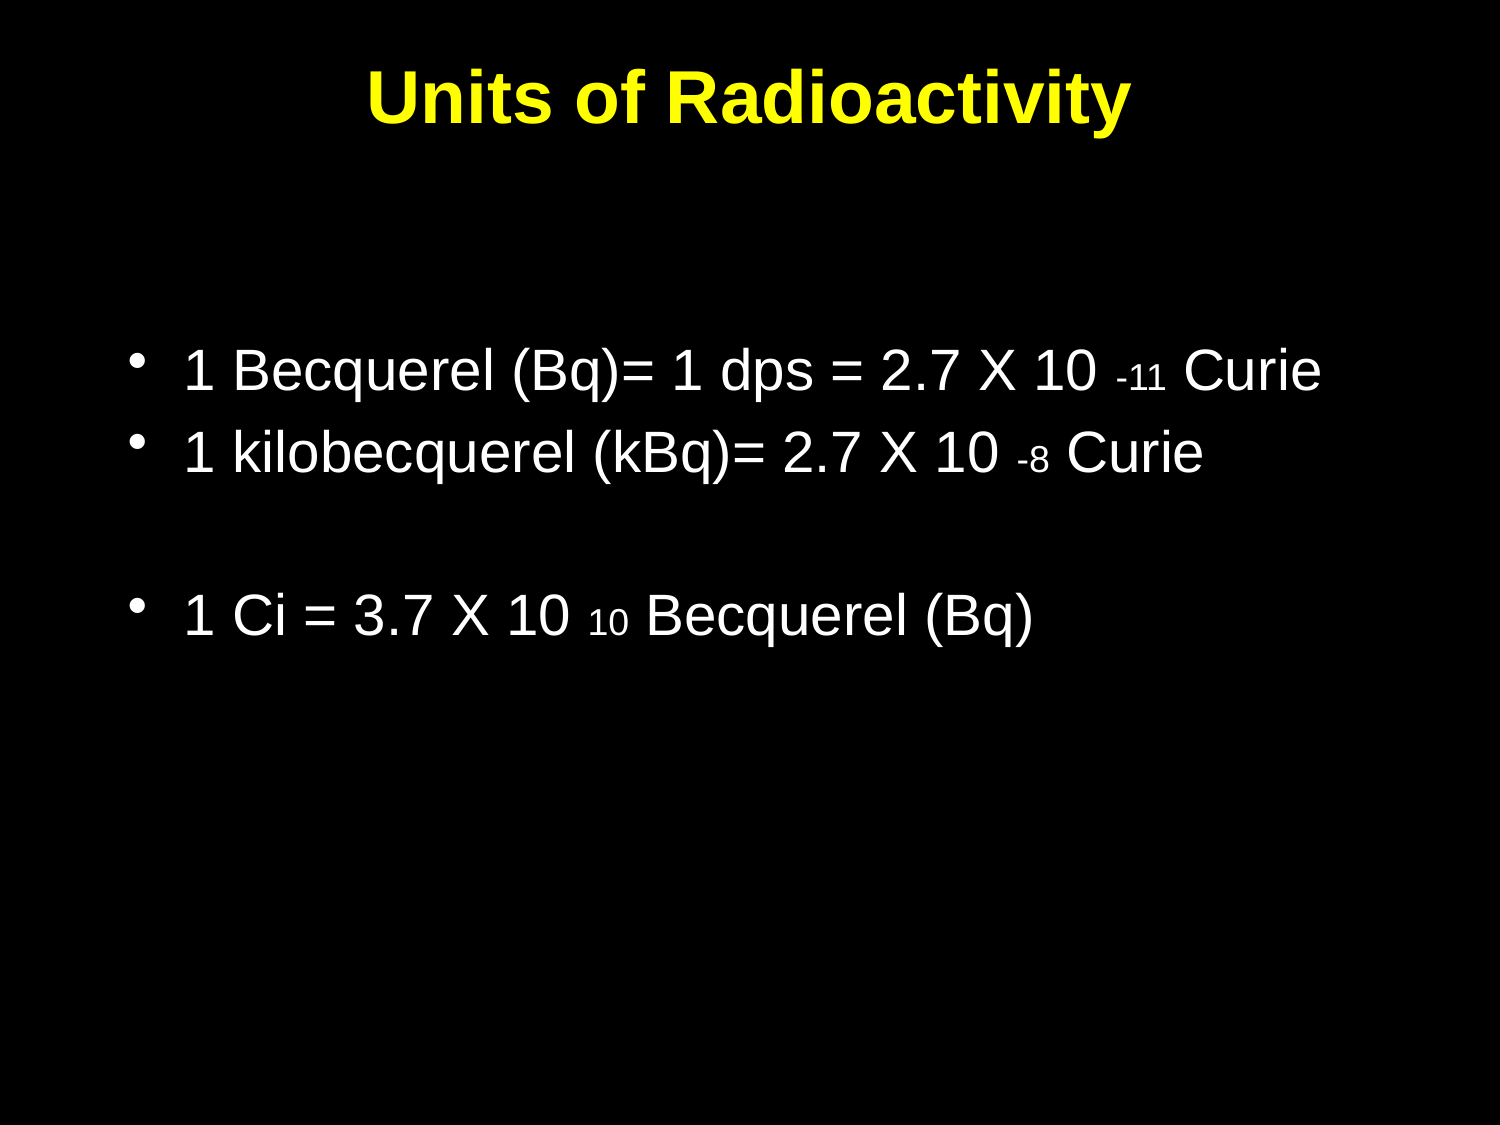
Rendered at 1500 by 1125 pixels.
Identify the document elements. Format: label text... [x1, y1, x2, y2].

list 1 Becquerel (Bq)= 1 dps = 2.7 X 10 -11 Curie 1 kilobecquerel (kBq)= 2.7 X 10 -8 Curie 1 Ci = 3.7 X 10 10 Becquerel (Bq) [112, 324, 1388, 1001]
title Units of Radioactivity [112, 0, 1388, 188]
